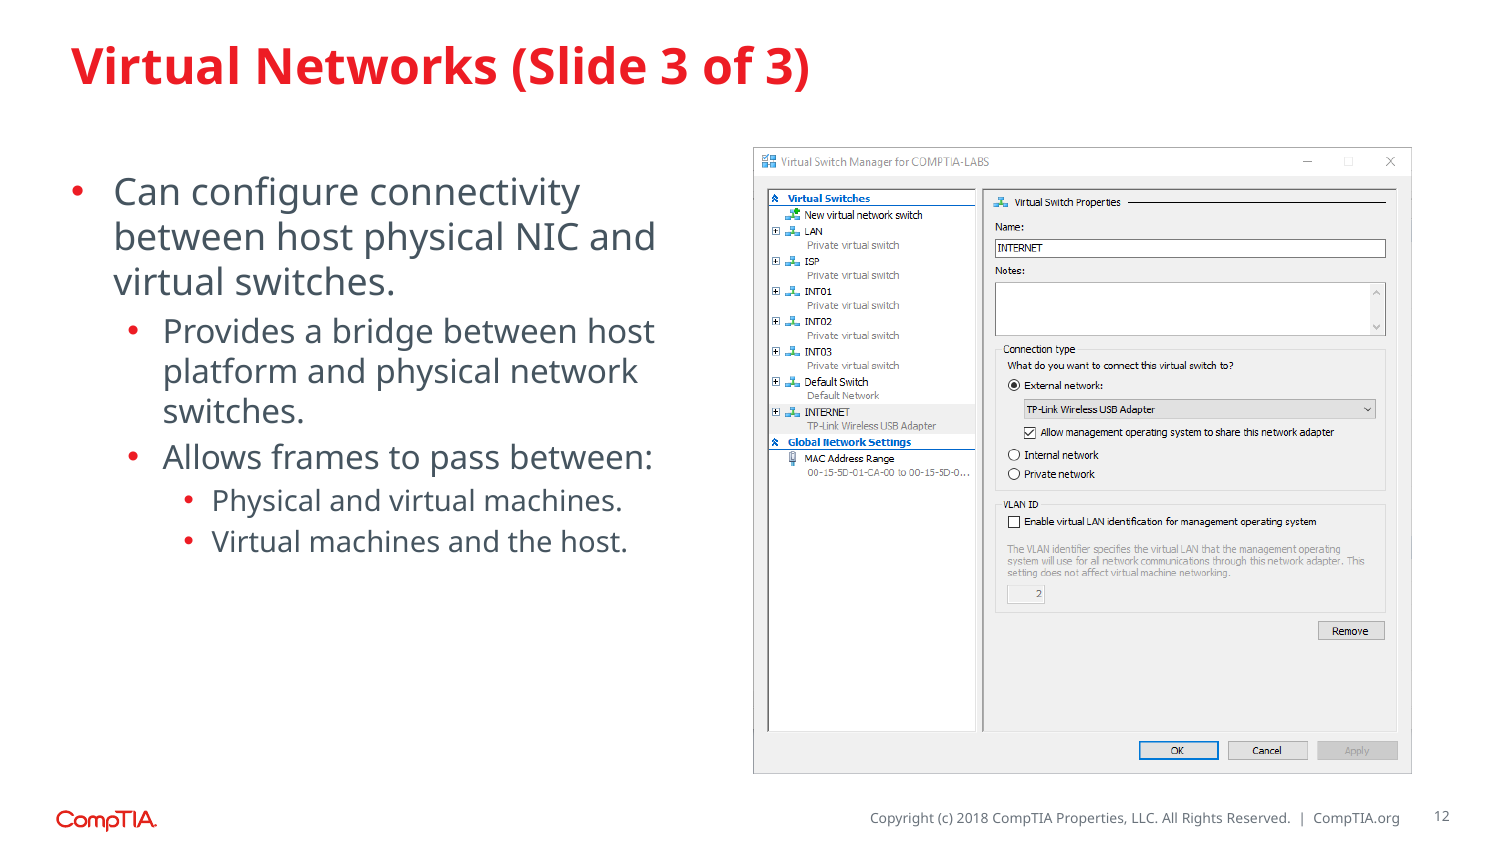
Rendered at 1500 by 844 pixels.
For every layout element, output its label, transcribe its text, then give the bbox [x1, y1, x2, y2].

title Virtual Networks (Slide 3 of 3) [56, 12, 1444, 117]
list Can configure connectivity between host physical NIC and virtual switches. Provides a bridge between host platform and physical network switches. Allows frames to pass between: Physical and virtual machines. Virtual machines and the host. [56, 160, 710, 746]
slide_number 12 [1407, 800, 1450, 835]
picture [753, 147, 1412, 774]
